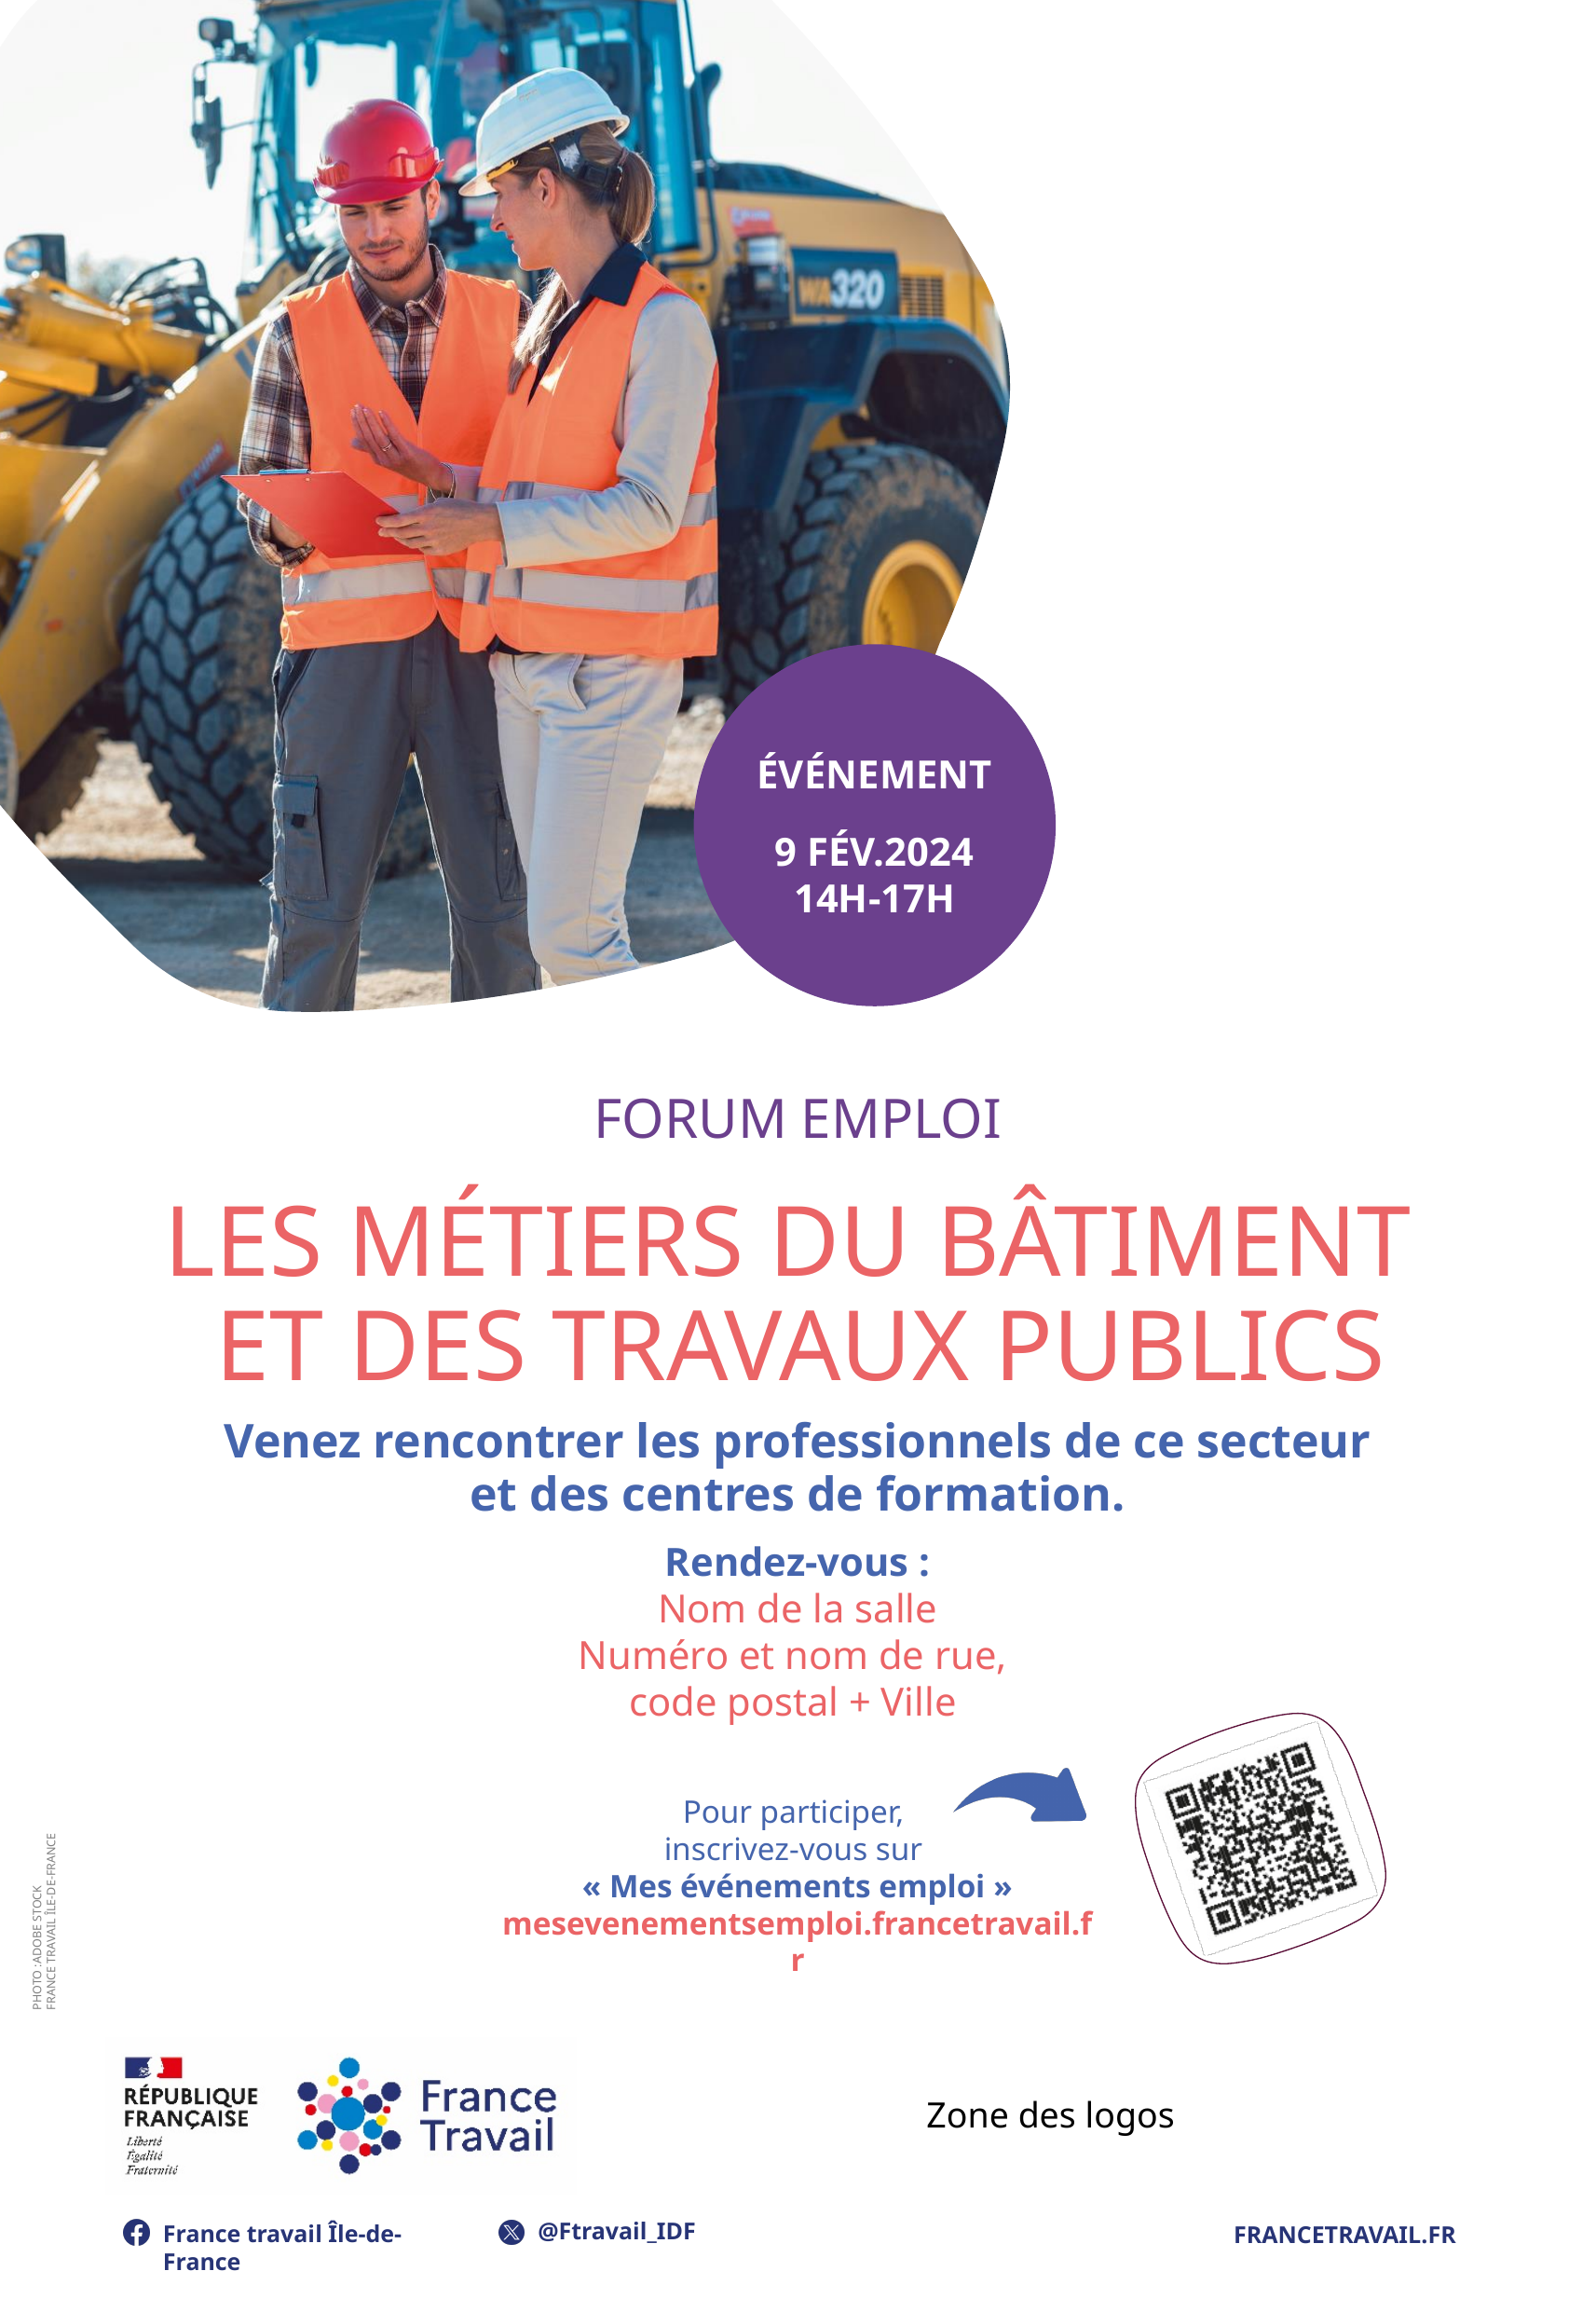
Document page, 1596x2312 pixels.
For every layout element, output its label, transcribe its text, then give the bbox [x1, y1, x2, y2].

text_box Forum emploi [0, 1076, 1596, 1156]
text_box Rendez-vous : Nom de la salle Numéro et nom de rue, code postal + Ville [0, 1530, 1596, 1731]
picture [948, 1748, 1091, 1869]
text_box [0, 0, 1011, 1012]
picture [122, 2219, 150, 2246]
text_box @Ftravail_IDF [524, 2209, 724, 2252]
text_box Pour participer, inscrivez-vous sur « Mes événements emploi » mesevenementsemploi.francetravail.fr [484, 1785, 1111, 1985]
picture [1128, 1707, 1392, 1970]
text_box Les métiers du BÂTIMENT ET DES TRAVAUX PUBLICS [0, 1185, 1596, 1408]
text_box [724, 928, 1026, 1008]
text_box [710, 642, 1040, 746]
text_box francetravail.fr [1220, 2213, 1522, 2255]
text_box Venez rencontrer les professionnels de ce secteur et des centres de formation. [0, 1408, 1596, 1527]
picture [498, 2219, 525, 2246]
text_box France travail Île-de-France [149, 2212, 488, 2282]
text_box Événement 9 fév.2024 14h-17h [628, 746, 1122, 928]
picture [104, 2036, 578, 2195]
text_box Zone des logos [604, 2051, 1497, 2176]
